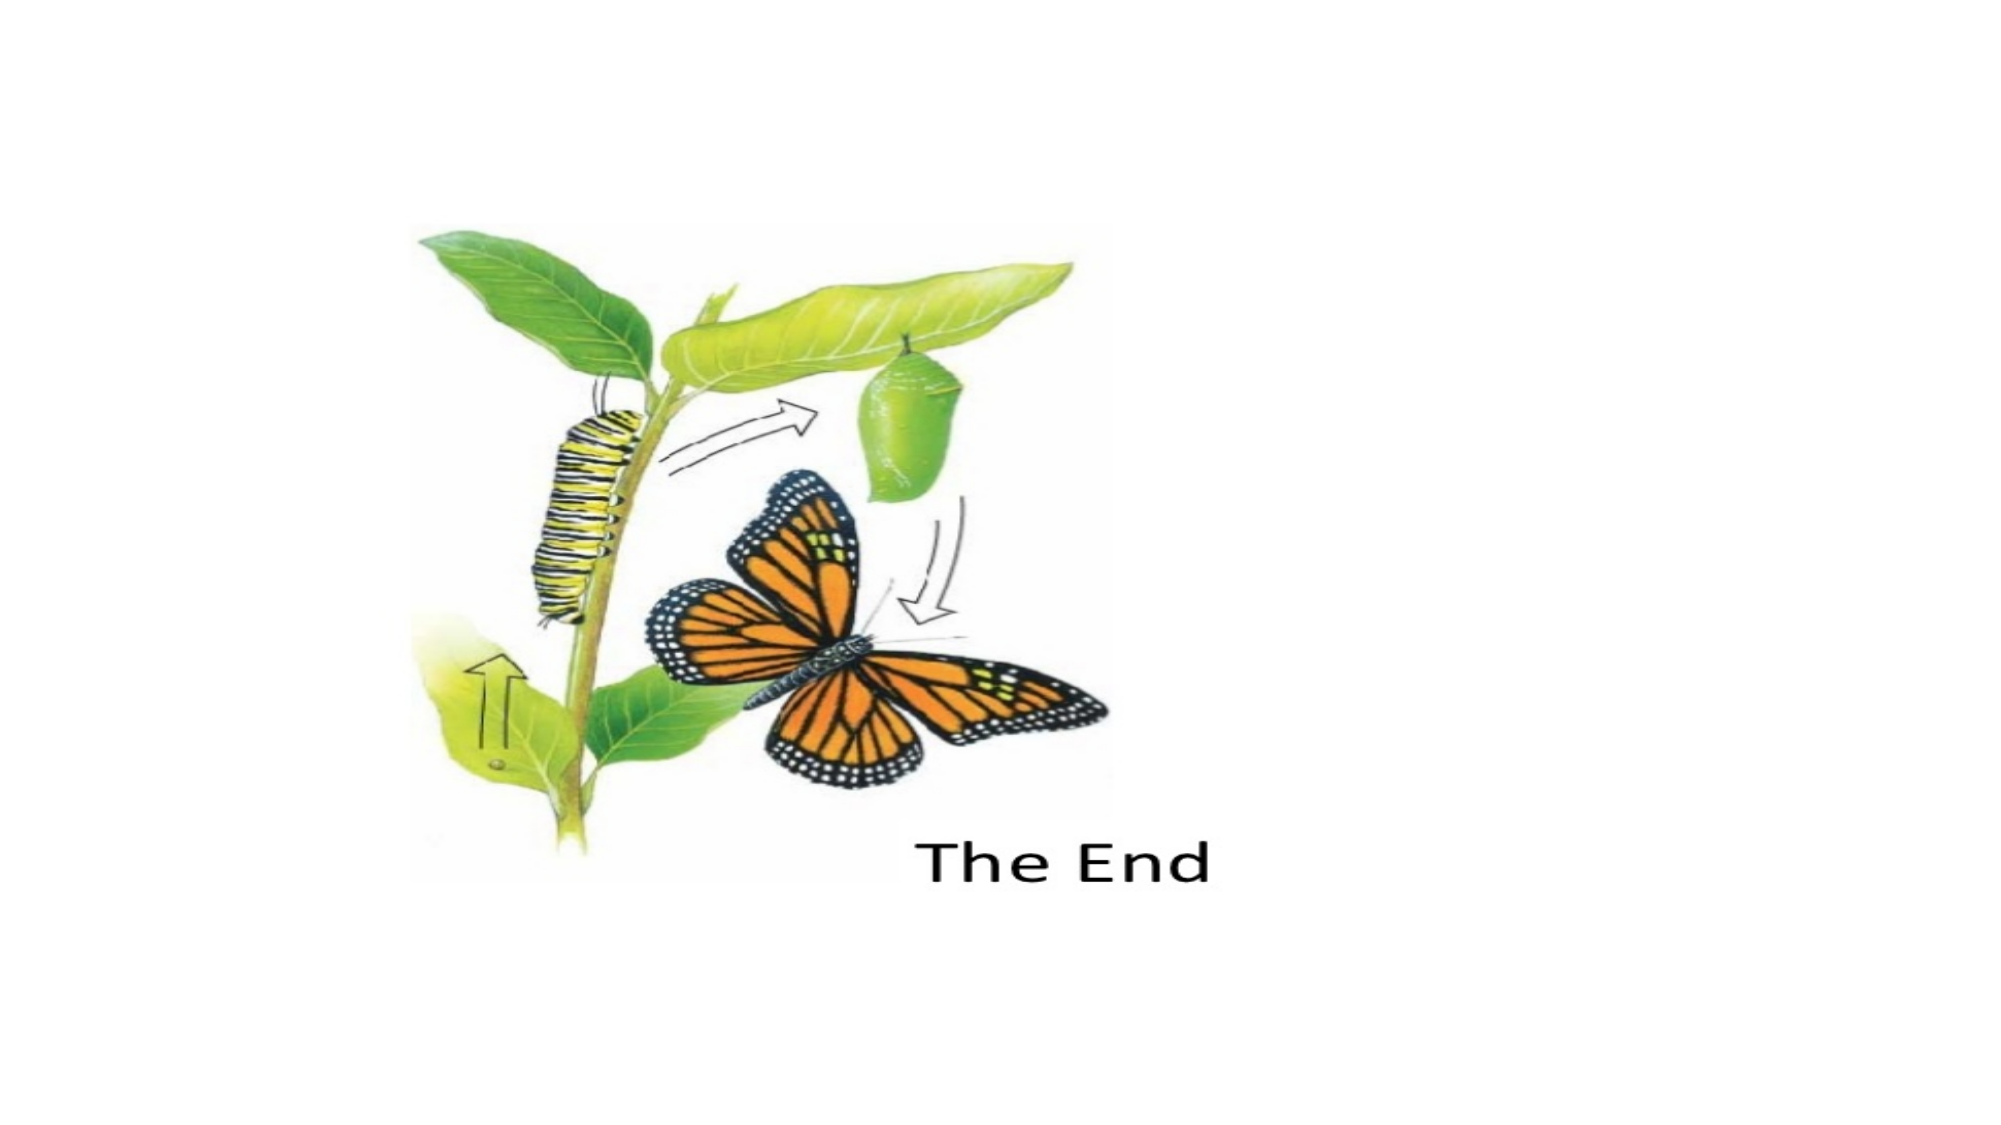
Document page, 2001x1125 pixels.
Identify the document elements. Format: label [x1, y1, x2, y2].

picture [249, 183, 1750, 927]
